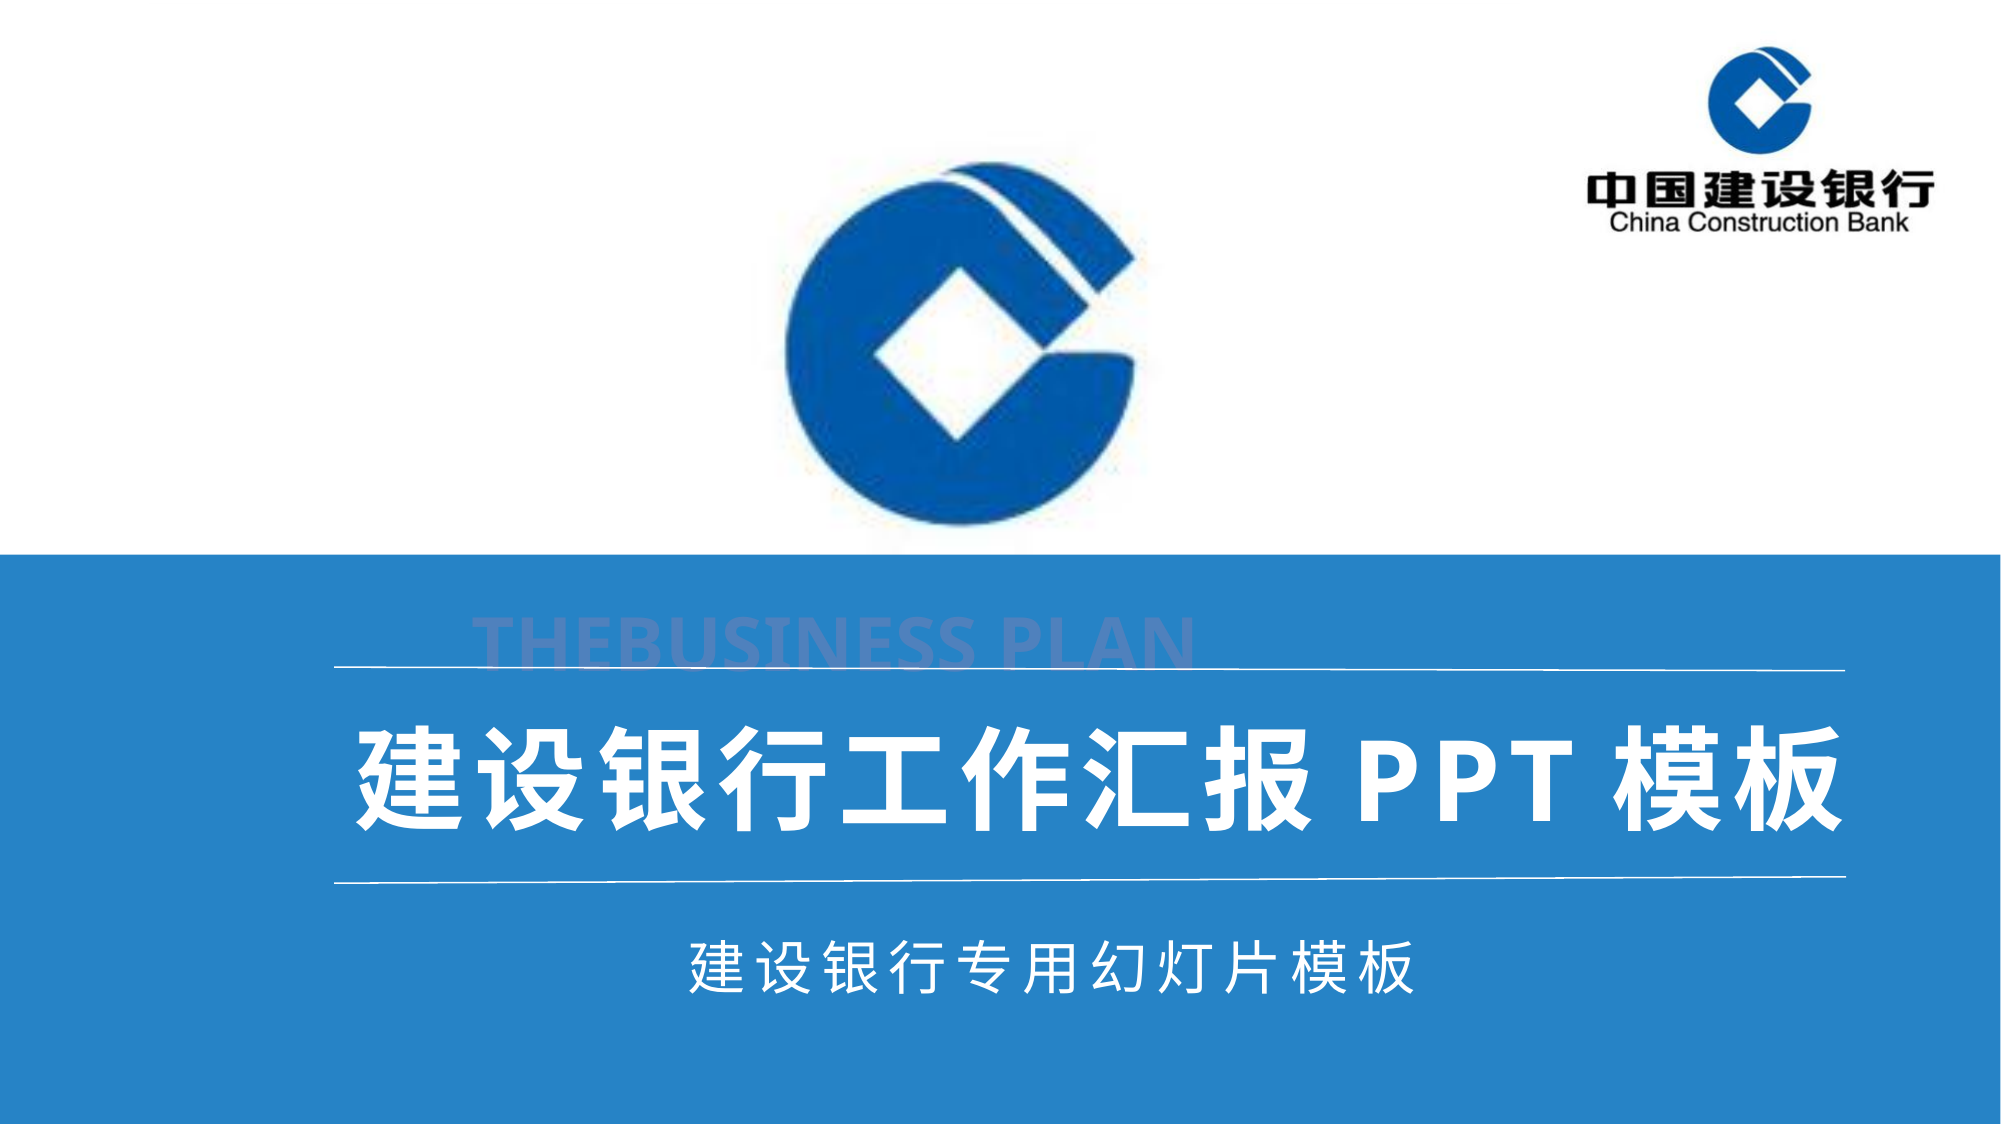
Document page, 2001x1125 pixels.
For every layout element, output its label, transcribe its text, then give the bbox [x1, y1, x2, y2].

text_box 建设银行工作汇报PPT模板 [518, 701, 1681, 835]
text_box 建设银行专用幻灯片模板 [624, 921, 1480, 1011]
picture [149, 0, 2001, 556]
text_box THEBUSINESS PLAN [456, 597, 1320, 686]
text_box [0, 554, 2001, 1124]
